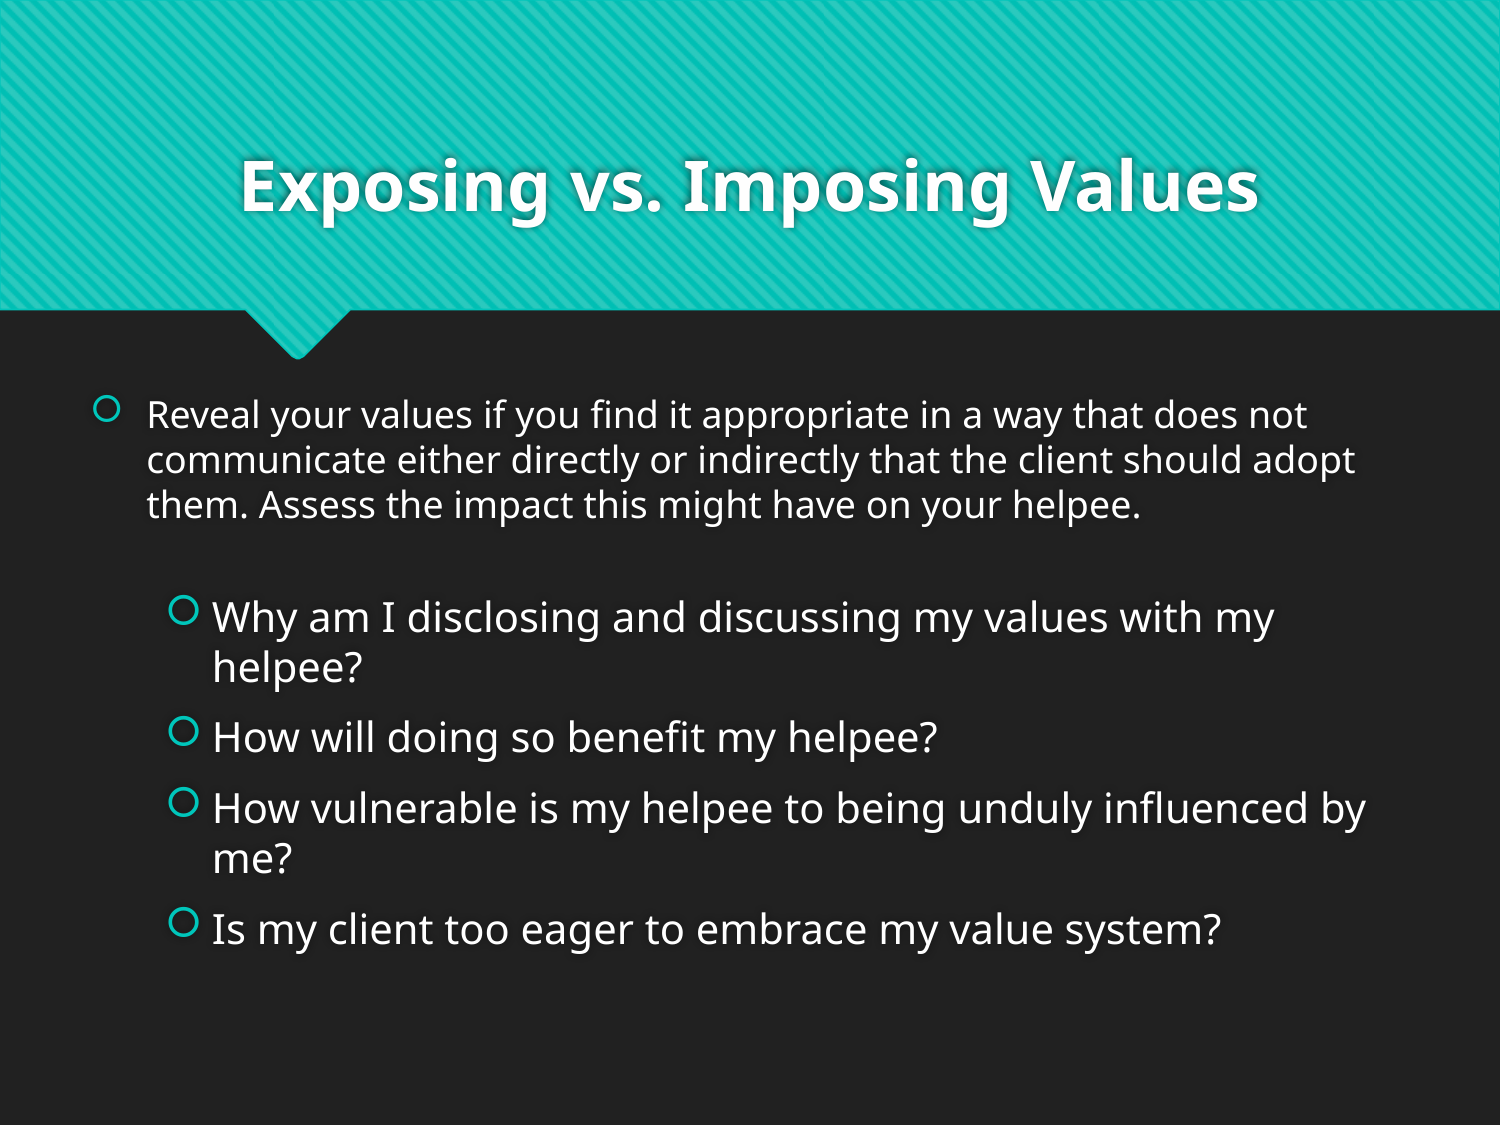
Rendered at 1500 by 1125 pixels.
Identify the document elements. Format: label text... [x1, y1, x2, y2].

title Exposing vs. Imposing Values [132, 73, 1368, 233]
list Reveal your values if you find it appropriate in a way that does not communicate either directly or indirectly that the client should adopt them. Assess the impact this might have on your helpee. Why am I disclosing and discussing my values with my helpee? How will doing so benefit my helpee? How vulnerable is my helpee to being unduly influenced by me? Is my client too eager to embrace my value system? [75, 262, 1425, 1082]
